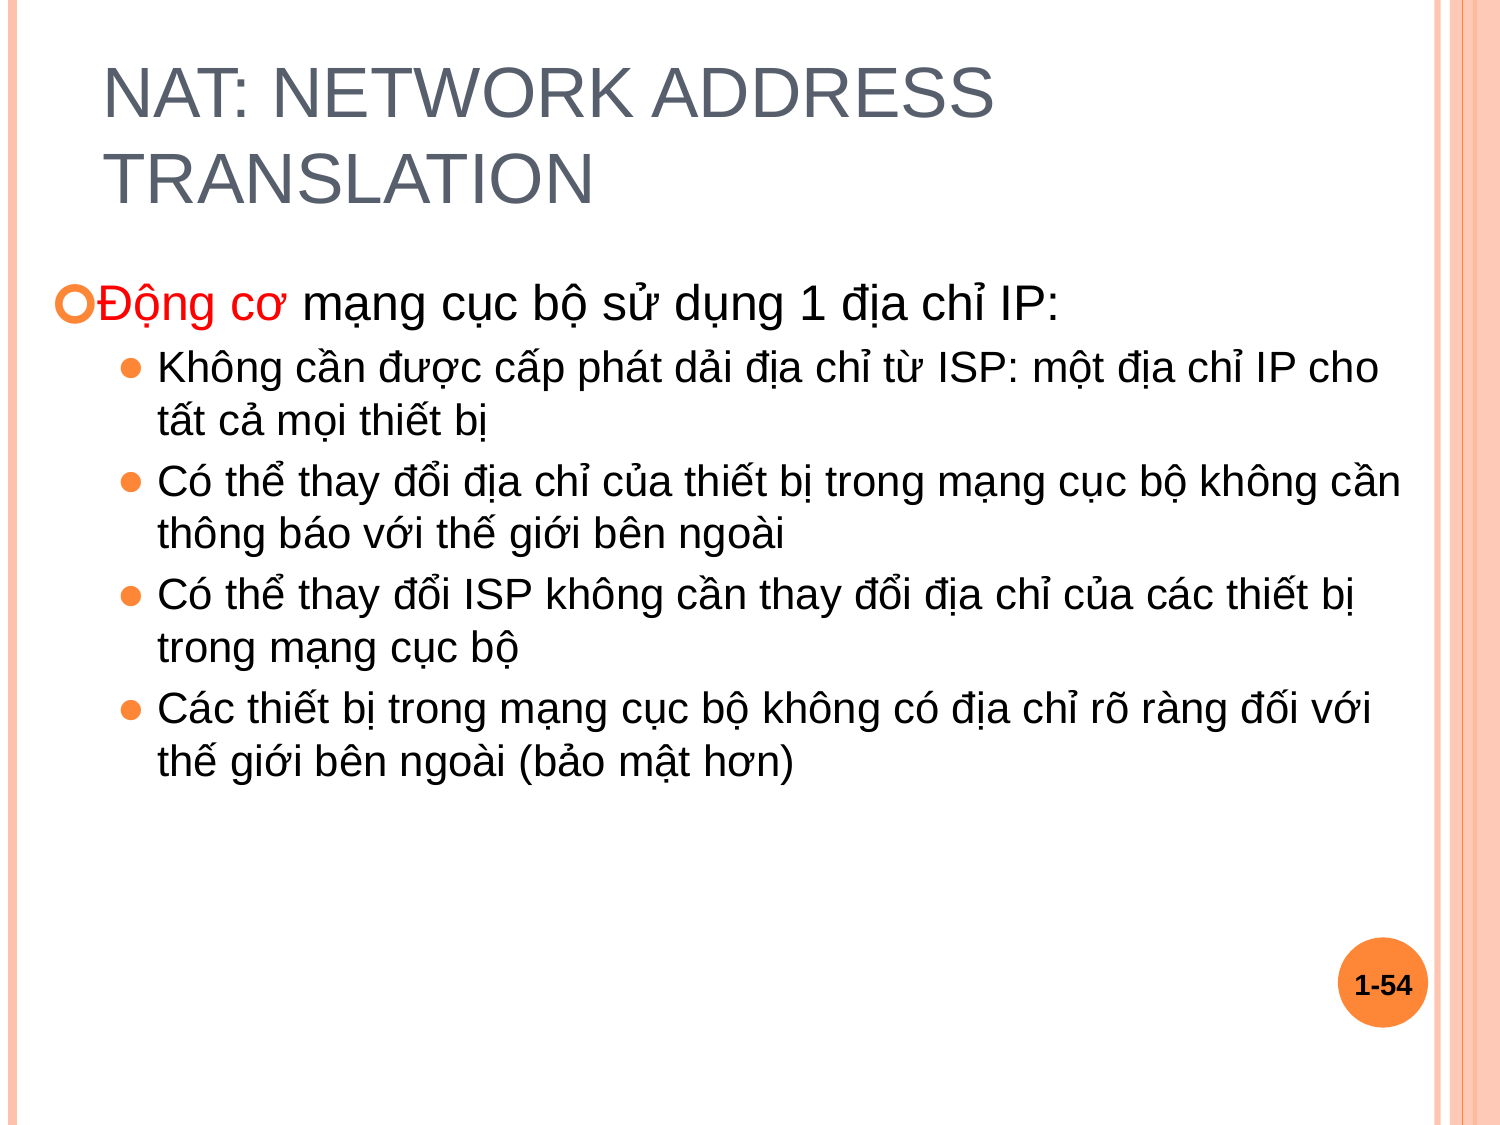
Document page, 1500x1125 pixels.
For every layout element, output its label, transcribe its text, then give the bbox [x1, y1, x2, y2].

list Động cơ mạng cục bộ sử dụng 1 địa chỉ IP: Không cần được cấp phát dải địa chỉ từ ISP: một địa chỉ IP cho tất cả mọi thiết bị Có thể thay đổi địa chỉ của thiết bị trong mạng cục bộ không cần thông báo với thế giới bên ngoài Có thể thay đổi ISP không cần thay đổi địa chỉ của các thiết bị trong mạng cục bộ Các thiết bị trong mạng cục bộ không có địa chỉ rõ ràng đối với thế giới bên ngoài (bảo mật hơn) [37, 262, 1445, 1025]
title NAT: Network Address Translation [87, 37, 1395, 225]
slide_number 1-‹#› [1333, 940, 1434, 1026]
